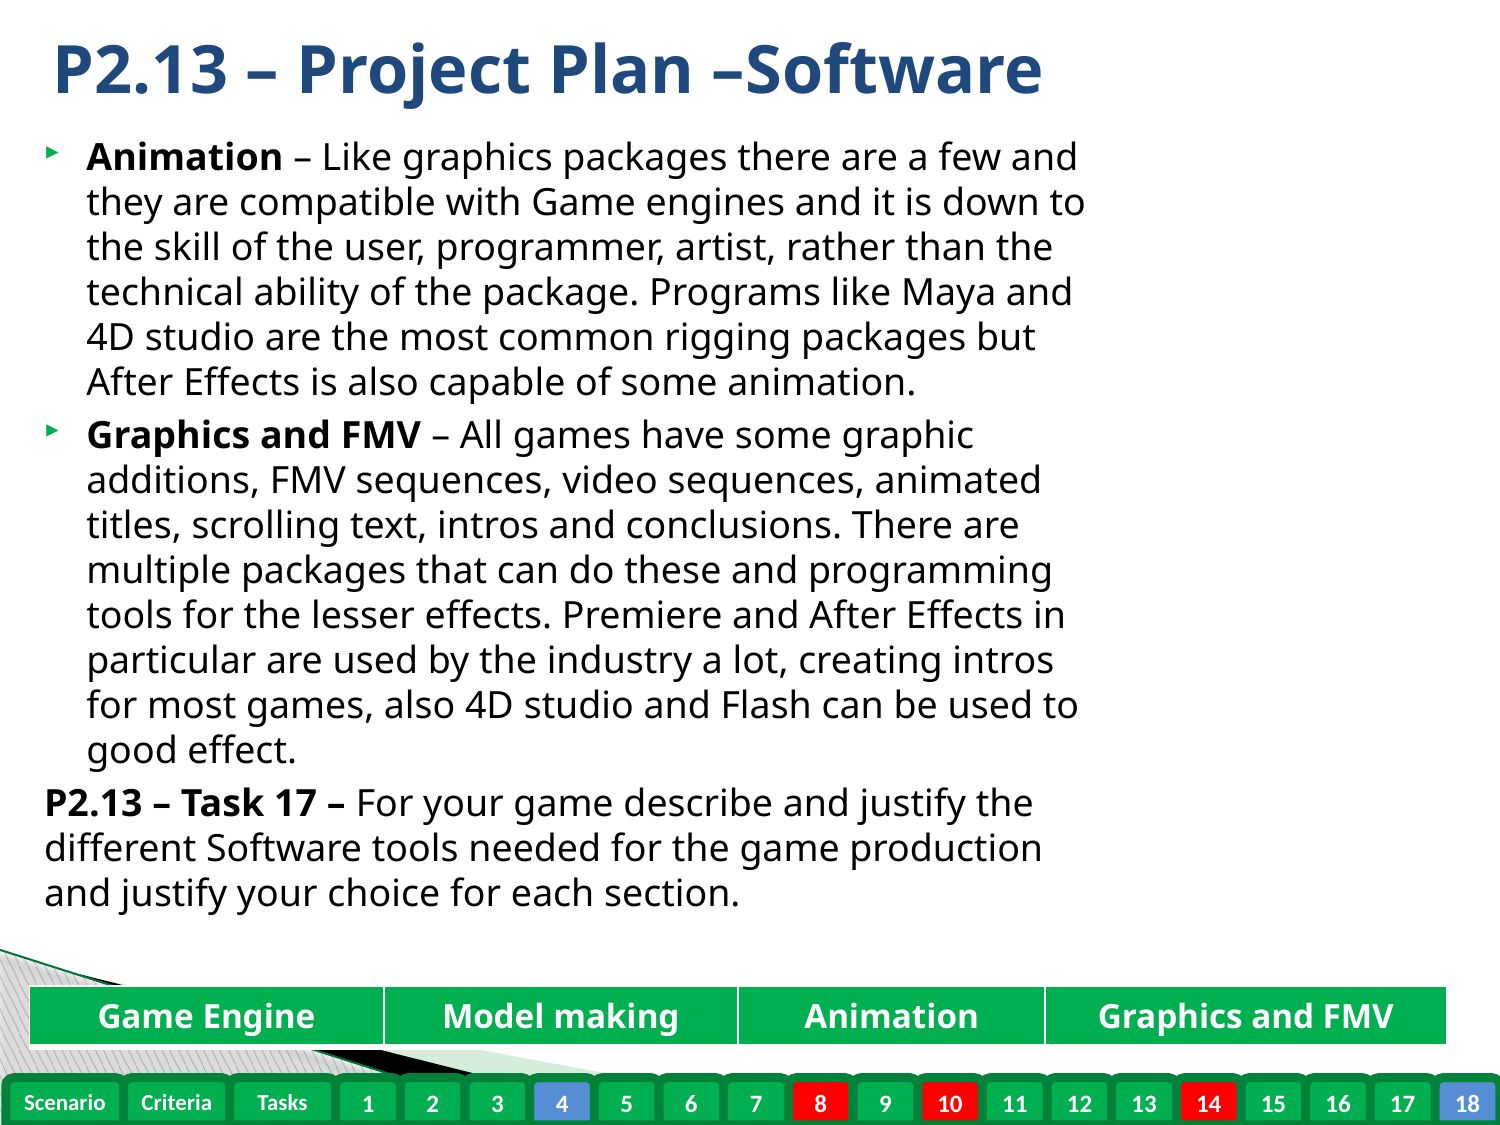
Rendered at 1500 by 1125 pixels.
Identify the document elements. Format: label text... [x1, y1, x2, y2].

list Animation – Like graphics packages there are a few and they are compatible with Game engines and it is down to the skill of the user, programmer, artist, rather than the technical ability of the package. Programs like Maya and 4D studio are the most common rigging packages but After Effects is also capable of some animation. Graphics and FMV – All games have some graphic additions, FMV sequences, video sequences, animated titles, scrolling text, intros and conclusions. There are multiple packages that can do these and programming tools for the lesser effects. Premiere and After Effects in particular are used by the industry a lot, creating intros for most games, also 4D studio and Flash can be used to good effect. P2.13 – Task 17 – For your game describe and justify the different Software tools needed for the game production and justify your choice for each section. [29, 125, 1117, 917]
table_header Graphics and FMV [1046, 987, 1446, 1044]
table_header Animation [739, 987, 1044, 1044]
table_header Model making [385, 987, 737, 1044]
table_header Game Engine [30, 987, 383, 1044]
title P2.13 – Project Plan –Software [37, 19, 1471, 114]
